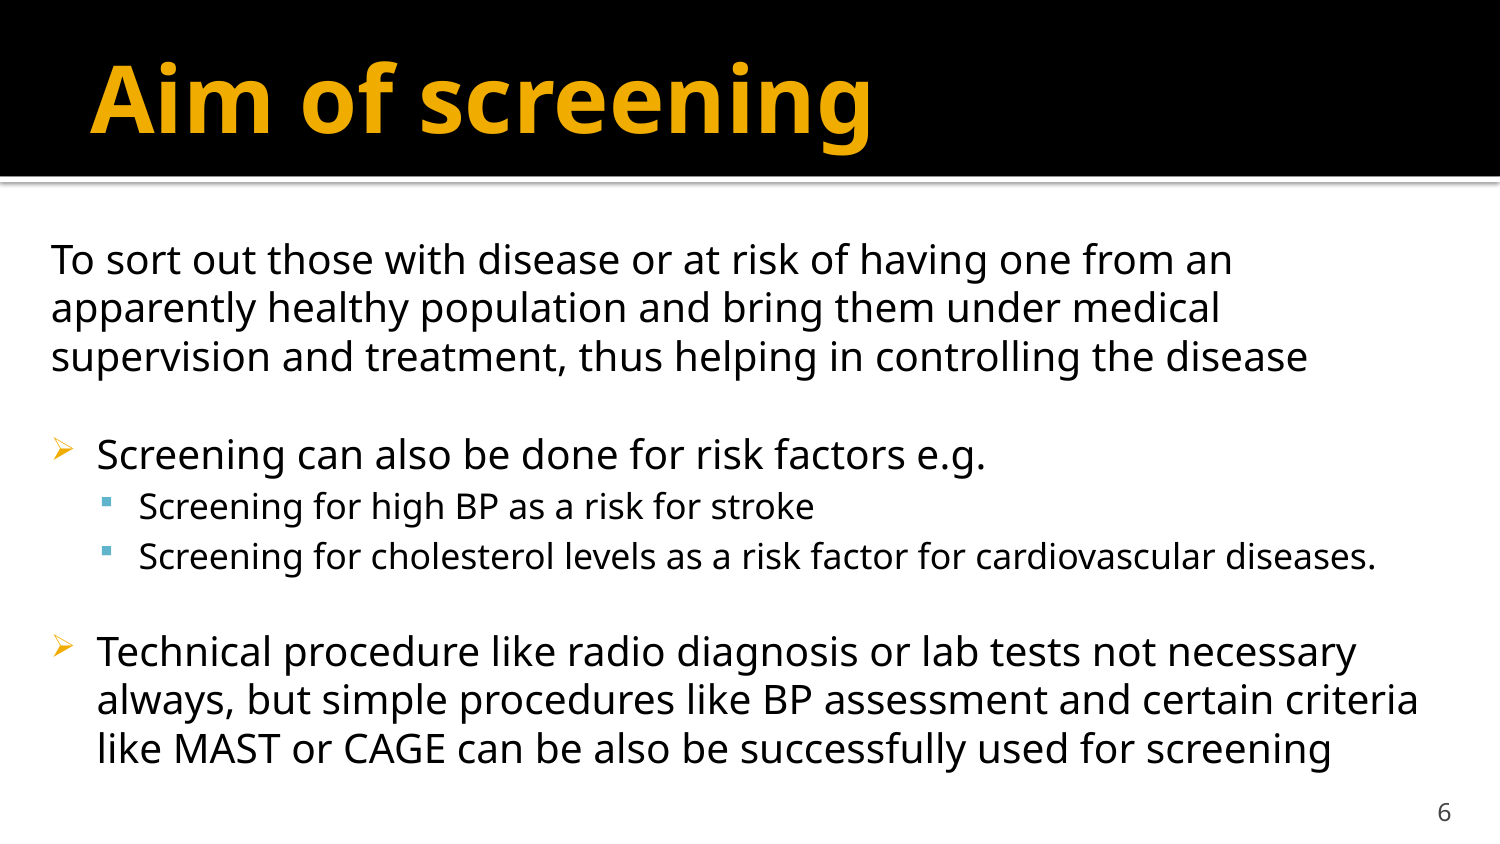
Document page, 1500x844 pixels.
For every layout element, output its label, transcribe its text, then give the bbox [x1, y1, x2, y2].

slide_number 6 [1345, 796, 1467, 831]
title Aim of screening [75, 19, 1425, 174]
list To sort out those with disease or at risk of having one from an apparently healthy population and bring them under medical supervision and treatment, thus helping in controlling the disease Screening can also be done for risk factors e.g. Screening for high BP as a risk for stroke Screening for cholesterol levels as a risk factor for cardiovascular diseases. Technical procedure like radio diagnosis or lab tests not necessary always, but simple procedures like BP assessment and certain criteria like MAST or CAGE can be also be successfully used for screening [24, 218, 1463, 788]
